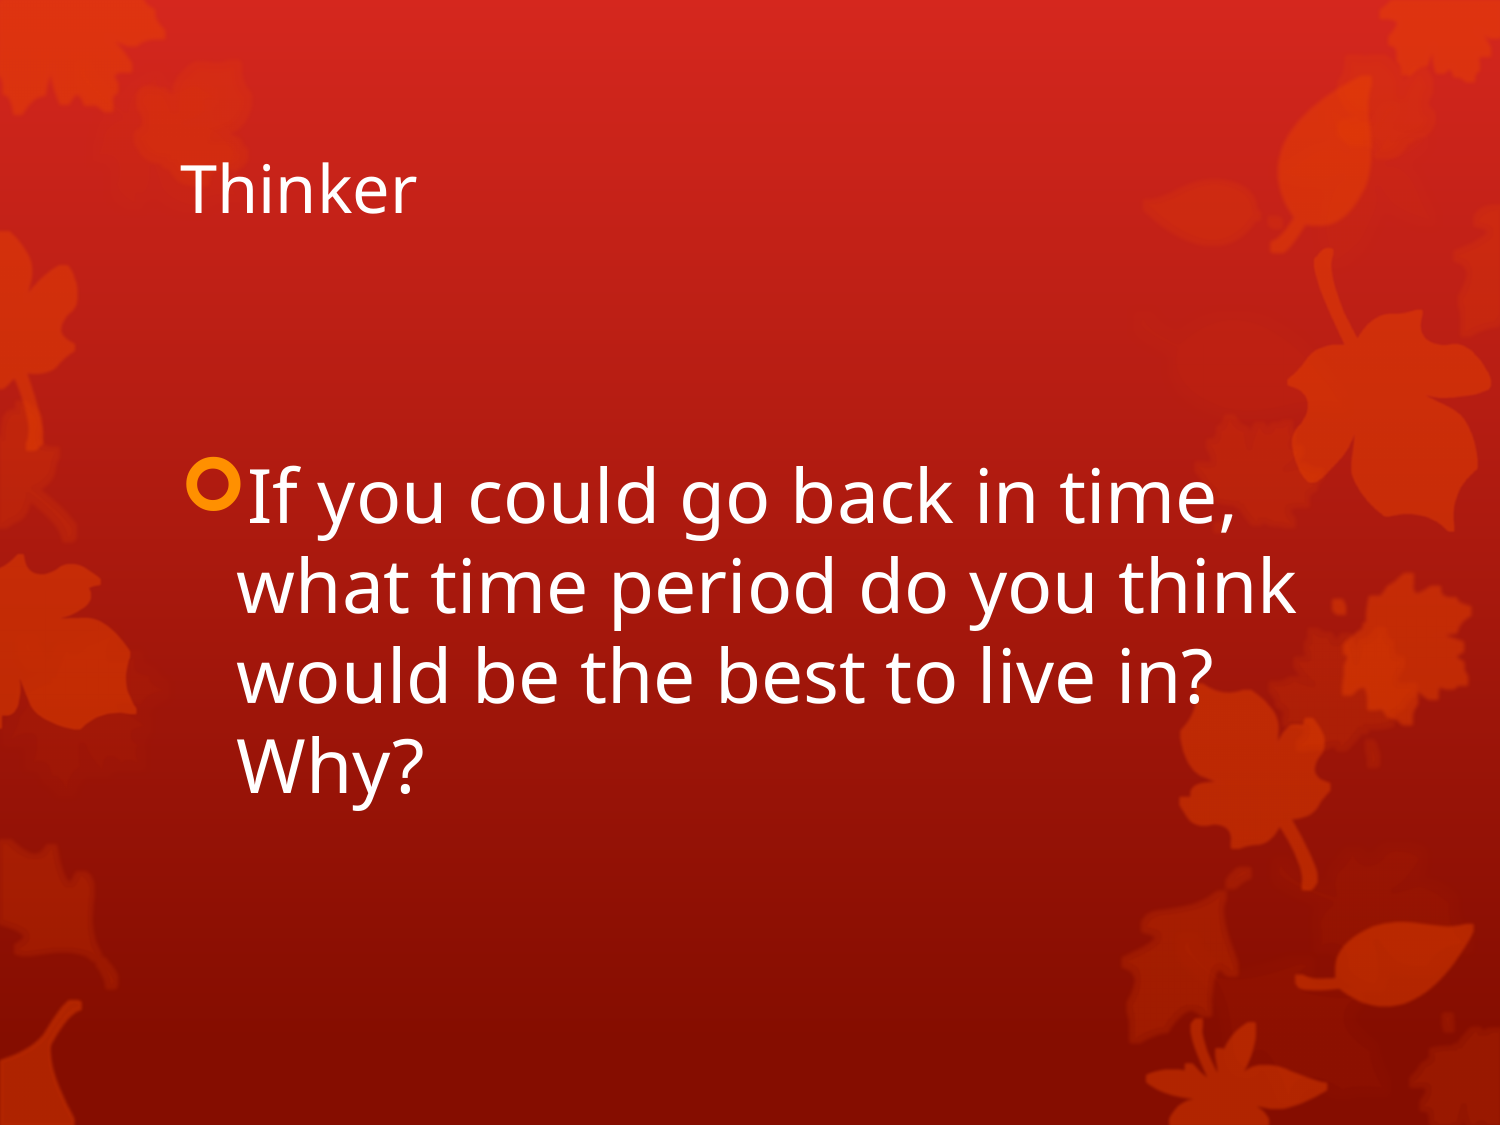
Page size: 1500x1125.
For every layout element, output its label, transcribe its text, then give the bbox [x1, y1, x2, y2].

list If you could go back in time, what time period do you think would be the best to live in? Why? [165, 296, 1335, 962]
title Thinker [165, 110, 1335, 263]
